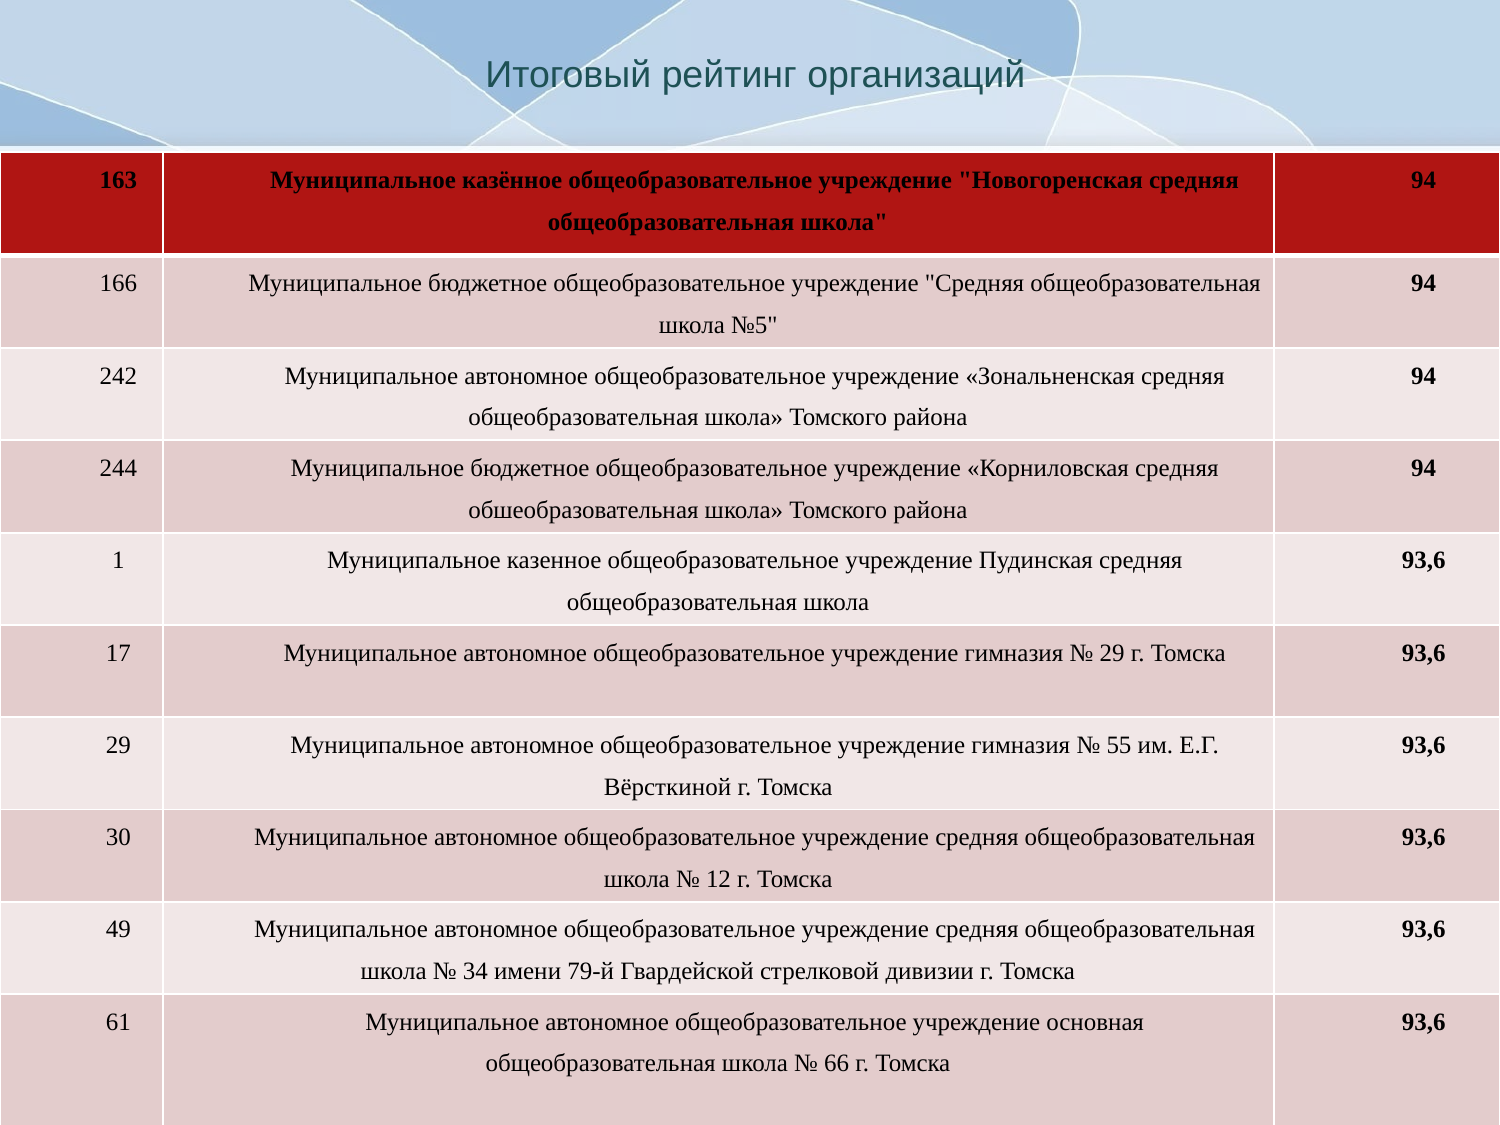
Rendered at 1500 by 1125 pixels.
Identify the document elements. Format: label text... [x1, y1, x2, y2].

table_cell 29 [1, 718, 162, 809]
table_cell Муниципальное автономное общеобразовательное учреждение «Зональненская средняя общеобразовательная школа» Томского района [164, 349, 1273, 439]
table_cell 30 [1, 810, 162, 901]
table_cell 94 [0, 0, 1500, 151]
table_cell 61 [1, 995, 162, 1125]
table_cell 93,6 [1275, 810, 1499, 901]
table_cell 93,6 [1275, 718, 1499, 809]
table_header 163 [1, 153, 162, 253]
table_cell 94 [1275, 258, 1499, 347]
table_cell Муниципальное автономное общеобразовательное учреждение гимназия № 29 г. Томска [164, 626, 1273, 716]
table_cell Муниципальное автономное общеобразовательное учреждение гимназия № 55 им. Е.Г. Вёрсткиной г. Томска [164, 718, 1273, 809]
table_cell Муниципальное бюджетное общеобразовательное учреждение "Средняя общеобразовательная школа №5" [164, 258, 1273, 347]
table_cell 17 [1, 626, 162, 716]
table_cell 1 [1, 534, 162, 624]
table_cell 166 [1, 258, 162, 347]
table_cell 49 [1, 903, 162, 993]
table_cell Муниципальное автономное общеобразовательное учреждение средняя общеобразовательная школа № 34 имени 79-й Гвардейской стрелковой дивизии г. Томска [164, 903, 1273, 993]
title Итоговый рейтинг организаций [75, 45, 1425, 151]
table_cell Муниципальное бюджетное общеобразовательное учреждение «Корниловская средняя обшеобразовательная школа» Томского района [164, 441, 1273, 532]
table_cell 94 [1275, 441, 1499, 532]
table_cell 93,6 [1275, 534, 1499, 624]
table_cell Муниципальное автономное общеобразовательное учреждение основная общеобразовательная школа № 66 г. Томска [164, 995, 1273, 1125]
table_cell 94 [1275, 349, 1499, 439]
table_cell 242 [1, 349, 162, 439]
table_cell 93,6 [1275, 626, 1499, 716]
table_cell 244 [1, 441, 162, 532]
table_cell 93,6 [1275, 995, 1499, 1125]
table_cell Муниципальное казенное общеобразовательное учреждение Пудинская средняя общеобразовательная школа [164, 534, 1273, 624]
table_cell Муниципальное автономное общеобразовательное учреждение средняя общеобразовательная школа № 12 г. Томска [164, 810, 1273, 901]
table_header Муниципальное казённое общеобразовательное учреждение "Новогоренская средняя общеобразовательная школа" [164, 153, 1273, 253]
table_header 94 [1275, 153, 1499, 253]
table_cell 93,6 [1275, 903, 1499, 993]
